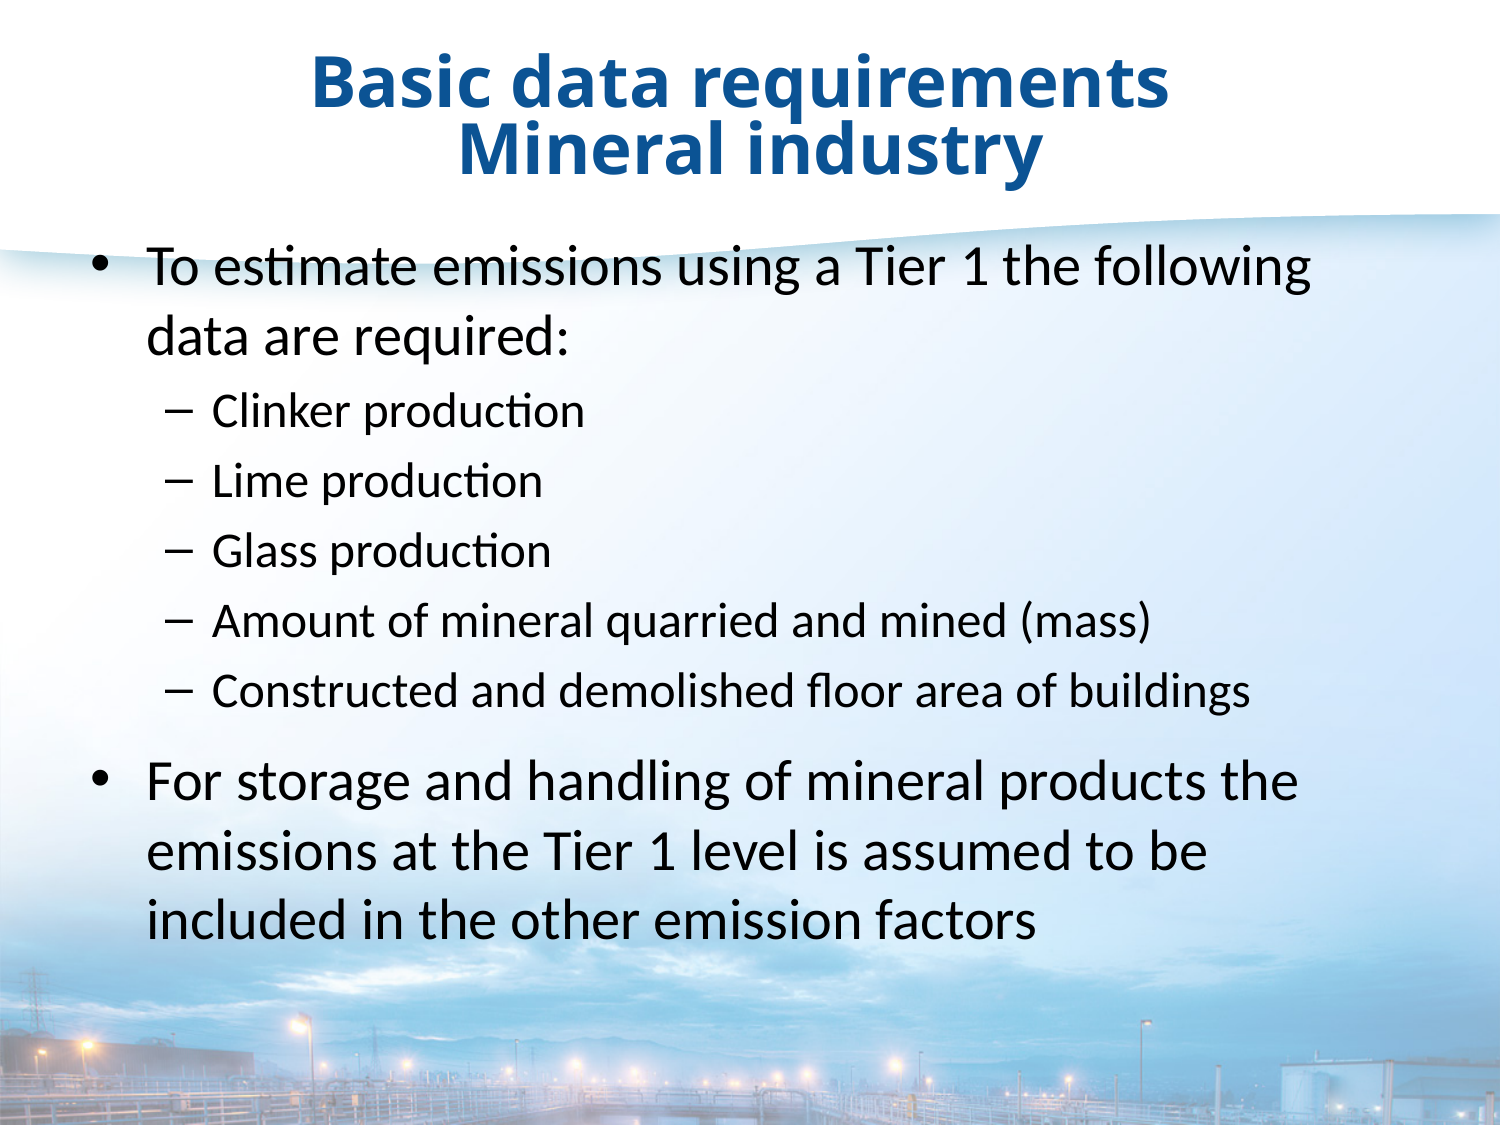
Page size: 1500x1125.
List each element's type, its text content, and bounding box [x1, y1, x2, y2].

list To estimate emissions using a Tier 1 the following data are required: Clinker production Lime production Glass production Amount of mineral quarried and mined (mass) Constructed and demolished floor area of buildings For storage and handling of mineral products the emissions at the Tier 1 level is assumed to be included in the other emission factors [75, 219, 1425, 1047]
title Basic data requirements Mineral industry [75, 45, 1425, 197]
picture [0, 215, 1500, 1125]
